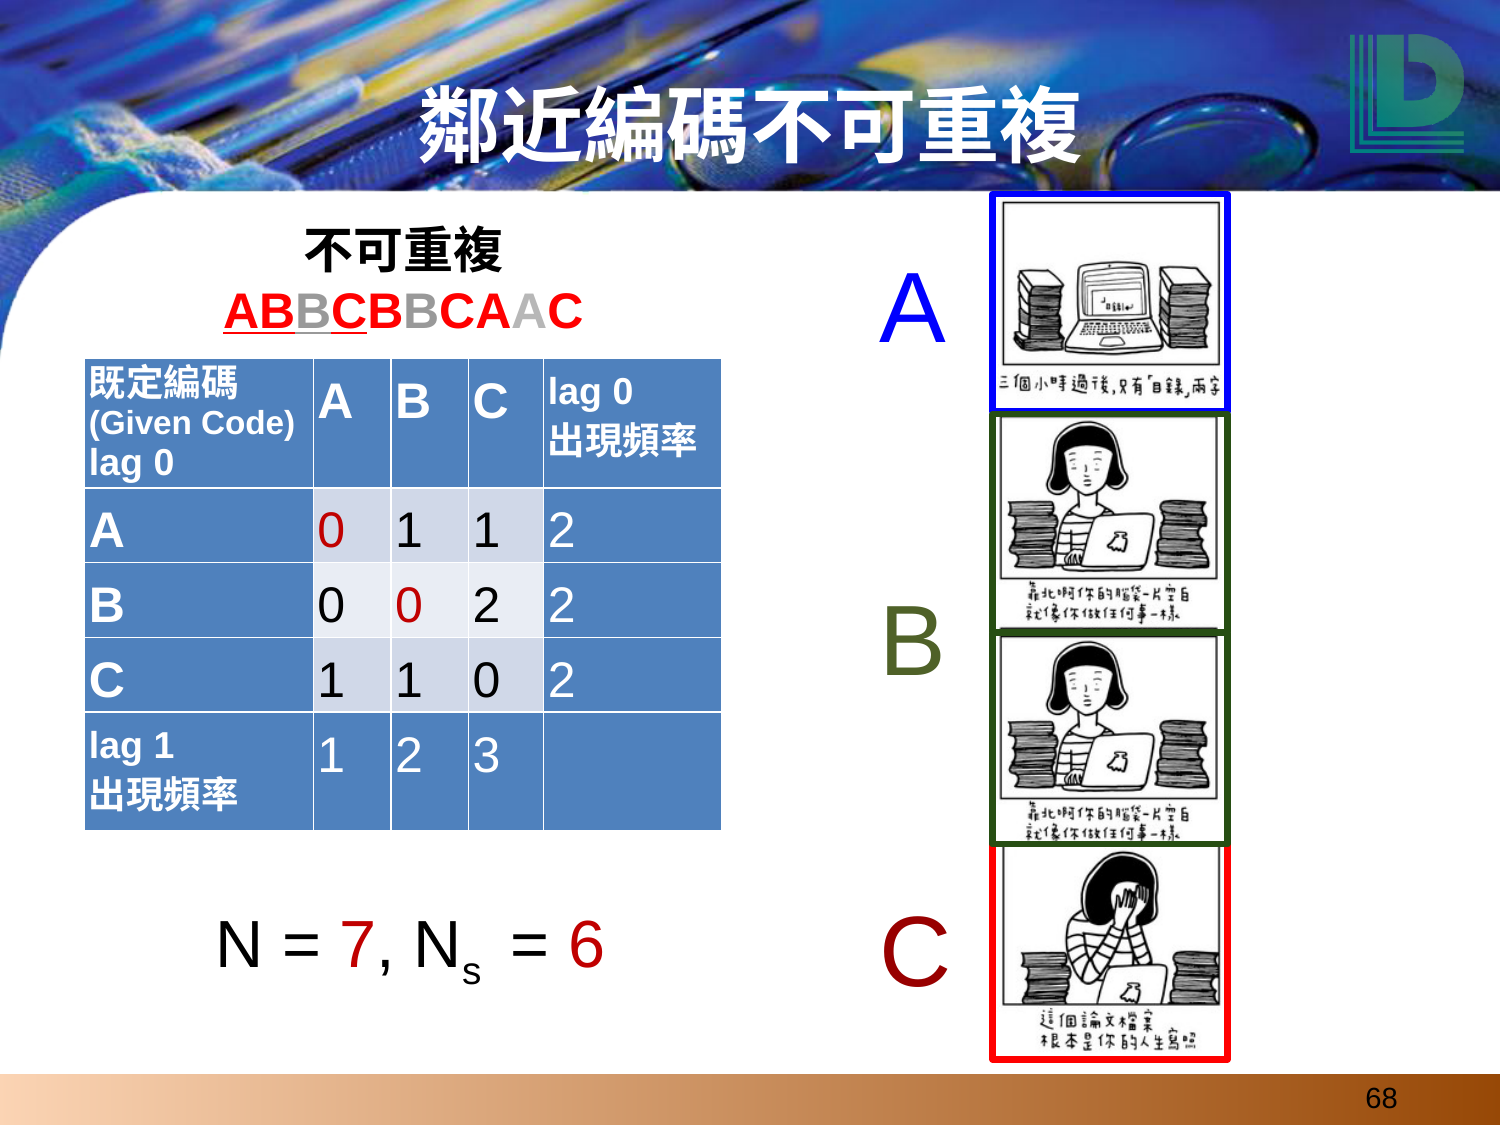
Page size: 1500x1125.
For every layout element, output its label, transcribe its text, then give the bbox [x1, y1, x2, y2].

table_header A [314, 359, 390, 487]
text_box B [864, 586, 944, 684]
table_cell 0 [469, 638, 543, 711]
table_cell 2 [544, 563, 721, 637]
table_cell [544, 713, 721, 830]
text_box A [864, 254, 944, 352]
table_cell lag 1 出現頻率 [85, 713, 313, 830]
table_cell 0 [392, 563, 468, 637]
table_header 既定編碼 (Given Code) lag 0 [85, 359, 313, 487]
table_cell 0 [314, 563, 390, 637]
table_cell C [85, 638, 313, 711]
picture [995, 636, 1225, 1057]
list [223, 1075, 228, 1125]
table_cell 3 [469, 713, 543, 830]
table_header lag 0 出現頻率 [544, 359, 721, 487]
table_cell 2 [369, 1075, 373, 1125]
list 不可重複 ABBCBBCAAC [84, 218, 723, 354]
table_cell 2 [544, 638, 721, 711]
table_cell 1 [469, 489, 543, 562]
table_header B [392, 359, 468, 487]
table_cell 1 [314, 638, 390, 711]
table_cell 2 [544, 489, 721, 562]
picture [995, 416, 1225, 629]
picture [995, 196, 1225, 409]
table_cell 0 [314, 489, 390, 562]
table_cell A [85, 489, 313, 562]
table_header C [469, 359, 543, 487]
text_box N = 7, Ns = 6 [113, 853, 708, 1022]
text_box C [864, 897, 944, 996]
picture [0, 0, 1500, 383]
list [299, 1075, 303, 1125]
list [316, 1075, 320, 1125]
table_cell B [85, 563, 313, 637]
table_cell 2 [392, 713, 468, 830]
slide_number ‹#› [1350, 1074, 1488, 1118]
table_cell 1 [392, 638, 468, 711]
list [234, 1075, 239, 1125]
table_cell 2 [469, 563, 543, 637]
title 鄰近編碼不可重複 [103, 59, 1398, 189]
table_cell 1 [392, 489, 468, 562]
table_cell 1 [314, 713, 390, 830]
